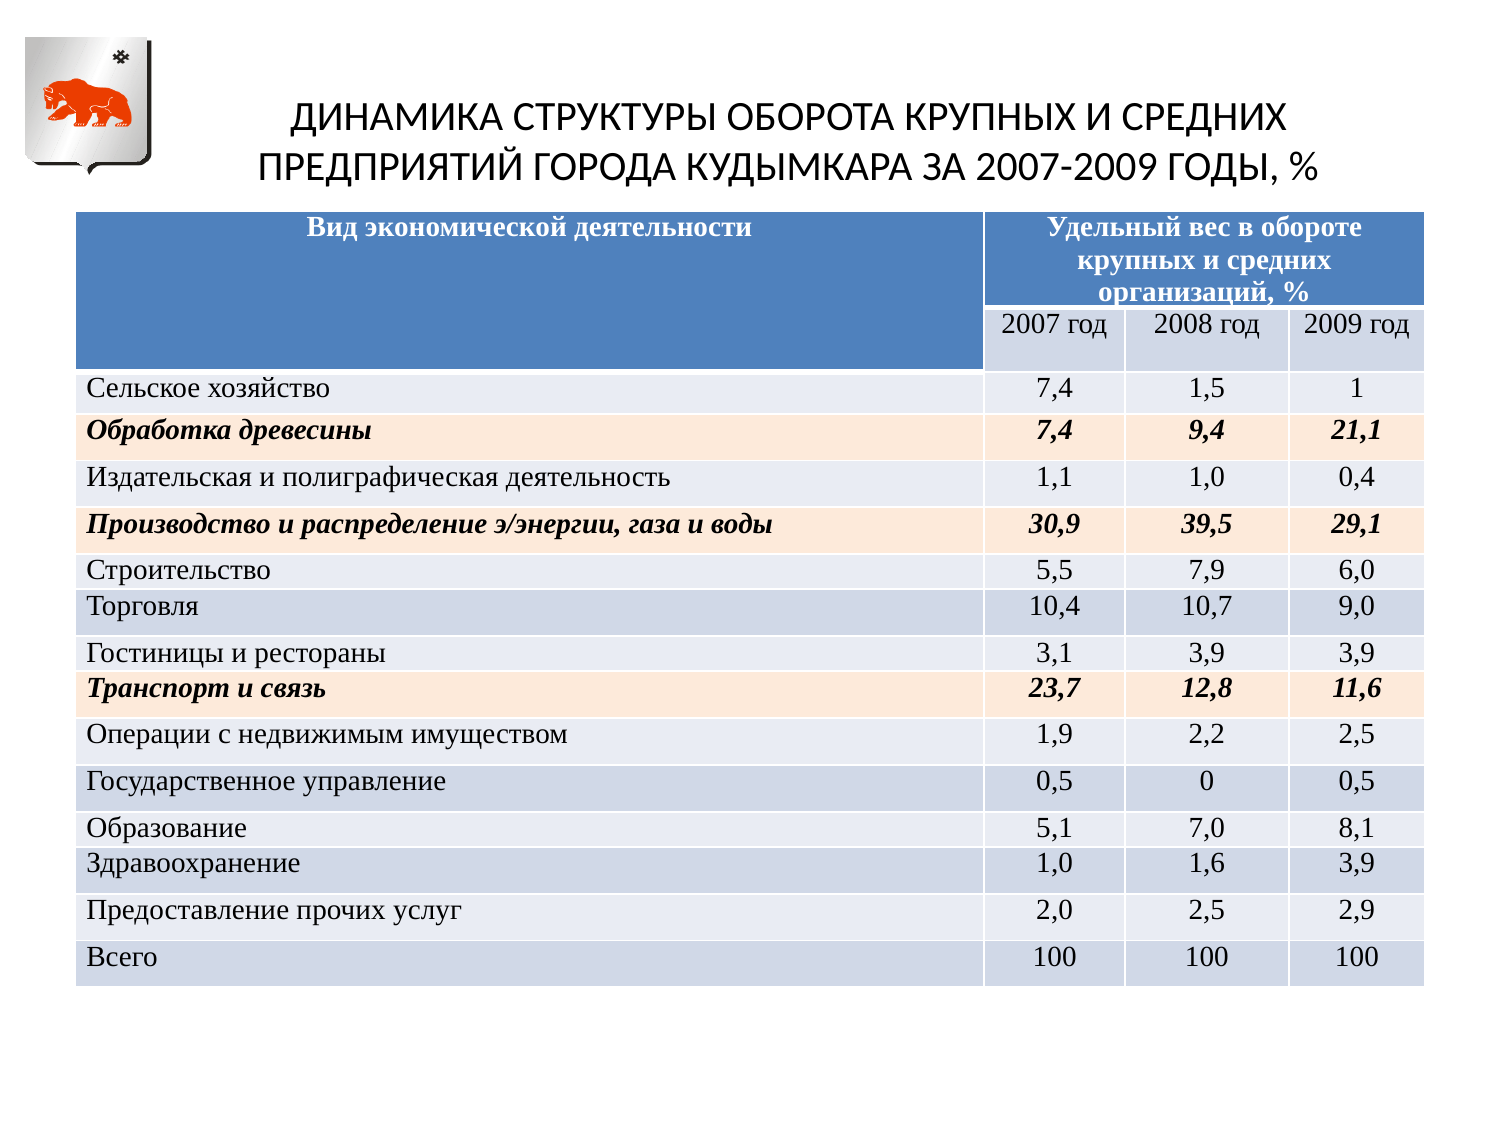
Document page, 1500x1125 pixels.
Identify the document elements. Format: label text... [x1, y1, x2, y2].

table_header Вид экономической деятельности [76, 212, 983, 369]
table_cell 9,4 [1126, 415, 1288, 460]
table_cell 30,9 [985, 508, 1124, 553]
table_cell Гостиницы и рестораны [76, 637, 983, 670]
table_cell 3,9 [1290, 848, 1424, 893]
table_cell 100 [985, 941, 1124, 986]
table_cell 6,0 [1290, 555, 1424, 588]
table_cell 10,7 [1126, 590, 1288, 635]
table_cell 7,0 [1126, 813, 1288, 846]
table_cell 2,0 [985, 895, 1124, 940]
table_cell 1,0 [1126, 461, 1288, 506]
table_cell 29,1 [1290, 508, 1424, 553]
table_cell 3,9 [1126, 637, 1288, 670]
table_cell Образование [76, 813, 983, 846]
table_cell 39,5 [1126, 508, 1288, 553]
table_cell 2,5 [1126, 895, 1288, 940]
table_cell 7,4 [985, 415, 1124, 460]
table_cell Предоставление прочих услуг [76, 895, 983, 940]
table_cell 12,8 [1126, 672, 1288, 717]
table_cell 10,4 [985, 590, 1124, 635]
table_cell 23,7 [985, 672, 1124, 717]
table_cell 7,9 [1126, 555, 1288, 588]
table_cell 2007 год [985, 310, 1124, 371]
table_cell 0,5 [1290, 766, 1424, 811]
table_cell 1,1 [985, 461, 1124, 506]
table_cell 3,1 [985, 637, 1124, 670]
picture [23, 34, 153, 176]
table_cell 0,4 [1290, 461, 1424, 506]
table_cell 1,5 [1126, 373, 1288, 413]
table_cell 5,5 [985, 555, 1124, 588]
table_cell 9,0 [1290, 590, 1424, 635]
table_cell Сельское хозяйство [76, 375, 983, 413]
table_cell Строительство [76, 555, 983, 588]
table_cell Производство и распределение э/энергии, газа и воды [76, 508, 983, 553]
table_header Удельный вес в обороте крупных и средних организаций, % [985, 212, 1424, 305]
table_cell Транспорт и связь [76, 672, 983, 717]
table_cell 1,0 [985, 848, 1124, 893]
table_cell 21,1 [1290, 415, 1424, 460]
table_cell 1,6 [1126, 848, 1288, 893]
table_cell 0 [1126, 766, 1288, 811]
table_cell 1,9 [985, 719, 1124, 764]
table_cell Государственное управление [76, 766, 983, 811]
title ДИНАМИКА СТРУКТУРЫ ОБОРОТА КРУПНЫХ И СРЕДНИХ ПРЕДПРИЯТИЙ ГОРОДА КУДЫМКАРА ЗА 2007-2009 ГОДЫ, % [152, 45, 1425, 210]
table_cell 5,1 [985, 813, 1124, 846]
table_cell 100 [1126, 941, 1288, 986]
table_cell Здравоохранение [76, 848, 983, 893]
table_cell 2,2 [1126, 719, 1288, 764]
table_cell 2009 год [1290, 310, 1424, 371]
table_cell 7,4 [985, 373, 1124, 413]
table_cell 100 [1290, 941, 1424, 986]
table_cell 3,9 [1290, 637, 1424, 670]
table_cell 2008 год [1126, 310, 1288, 371]
table_cell 0,5 [985, 766, 1124, 811]
table_cell 2,5 [1290, 719, 1424, 764]
table_cell 8,1 [1290, 813, 1424, 846]
table_cell Торговля [76, 590, 983, 635]
table_cell 2,9 [1290, 895, 1424, 940]
table_cell 11,6 [1290, 672, 1424, 717]
table_cell Всего [76, 941, 983, 986]
table_cell 1 [1290, 373, 1424, 413]
table_cell Издательская и полиграфическая деятельность [76, 461, 983, 506]
table_cell Обработка древесины [76, 415, 983, 460]
table_cell Операции с недвижимым имуществом [76, 719, 983, 764]
